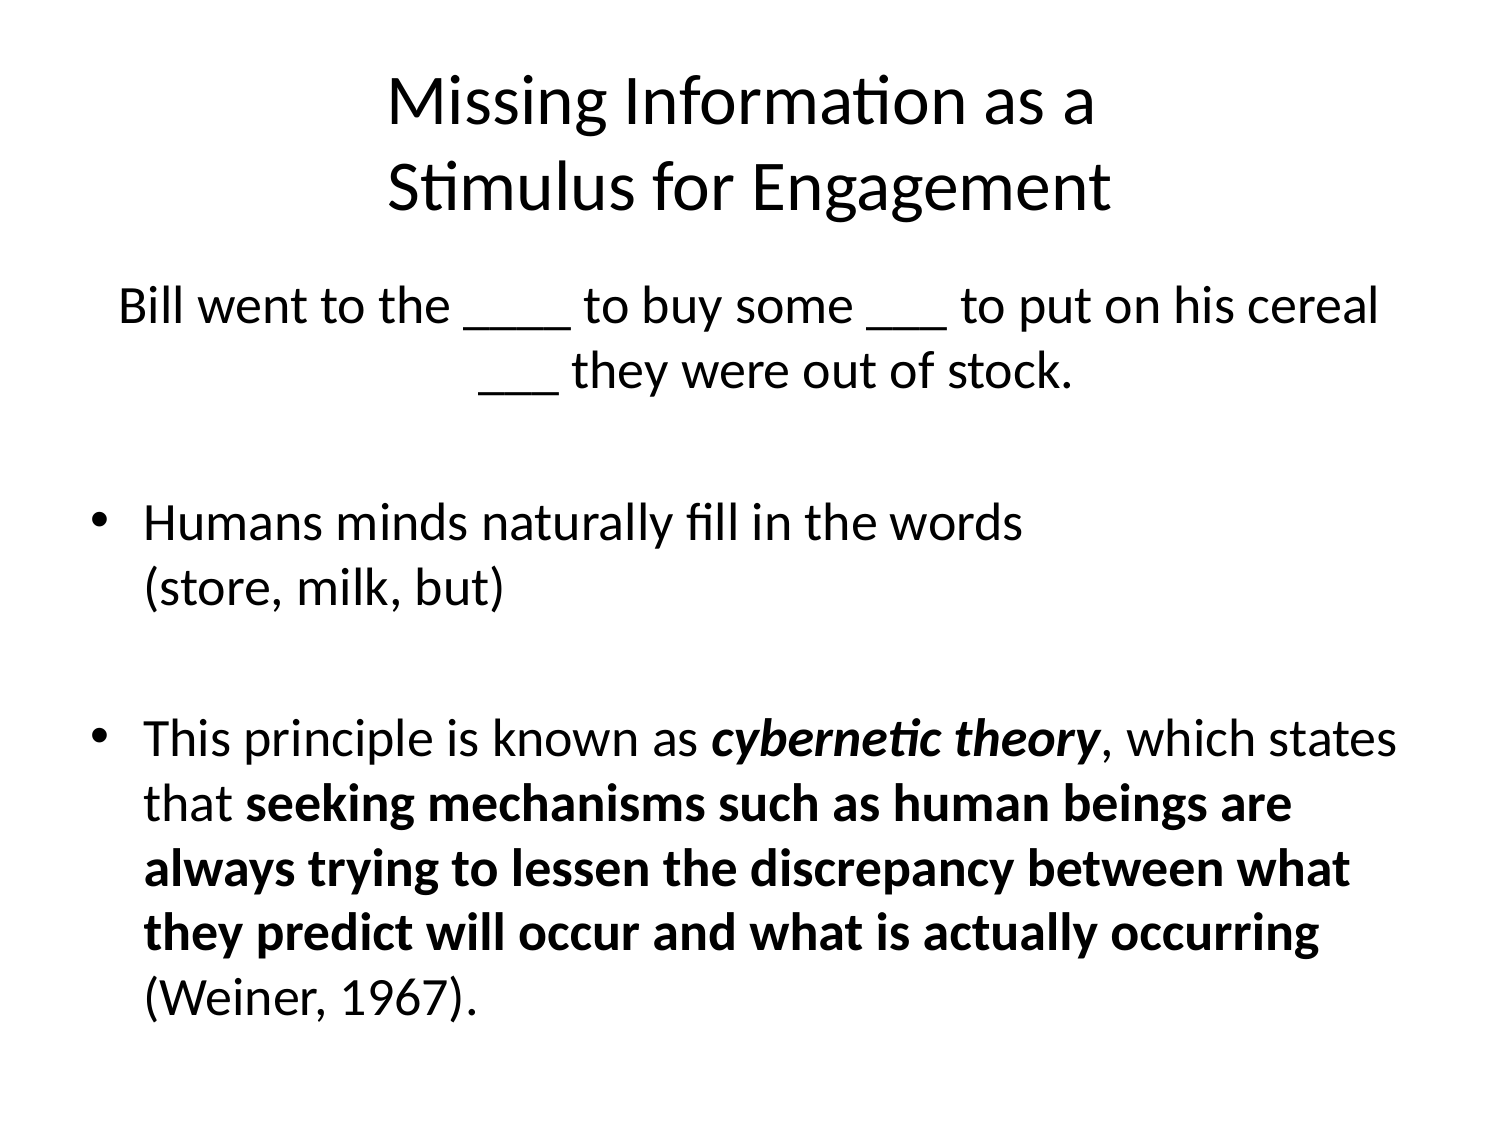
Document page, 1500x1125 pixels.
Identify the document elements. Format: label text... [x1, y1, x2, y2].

list Bill went to the ____ to buy some ___ to put on his cereal ___ they were out of stock. Humans minds naturally fill in the words (store, milk, but) This principle is known as cybernetic theory, which states that seeking mechanisms such as human beings are always trying to lessen the discrepancy between what they predict will occur and what is actually occurring (Weiner, 1967). [75, 262, 1425, 1038]
title Missing Information as a Stimulus for Engagement [75, 45, 1425, 233]
